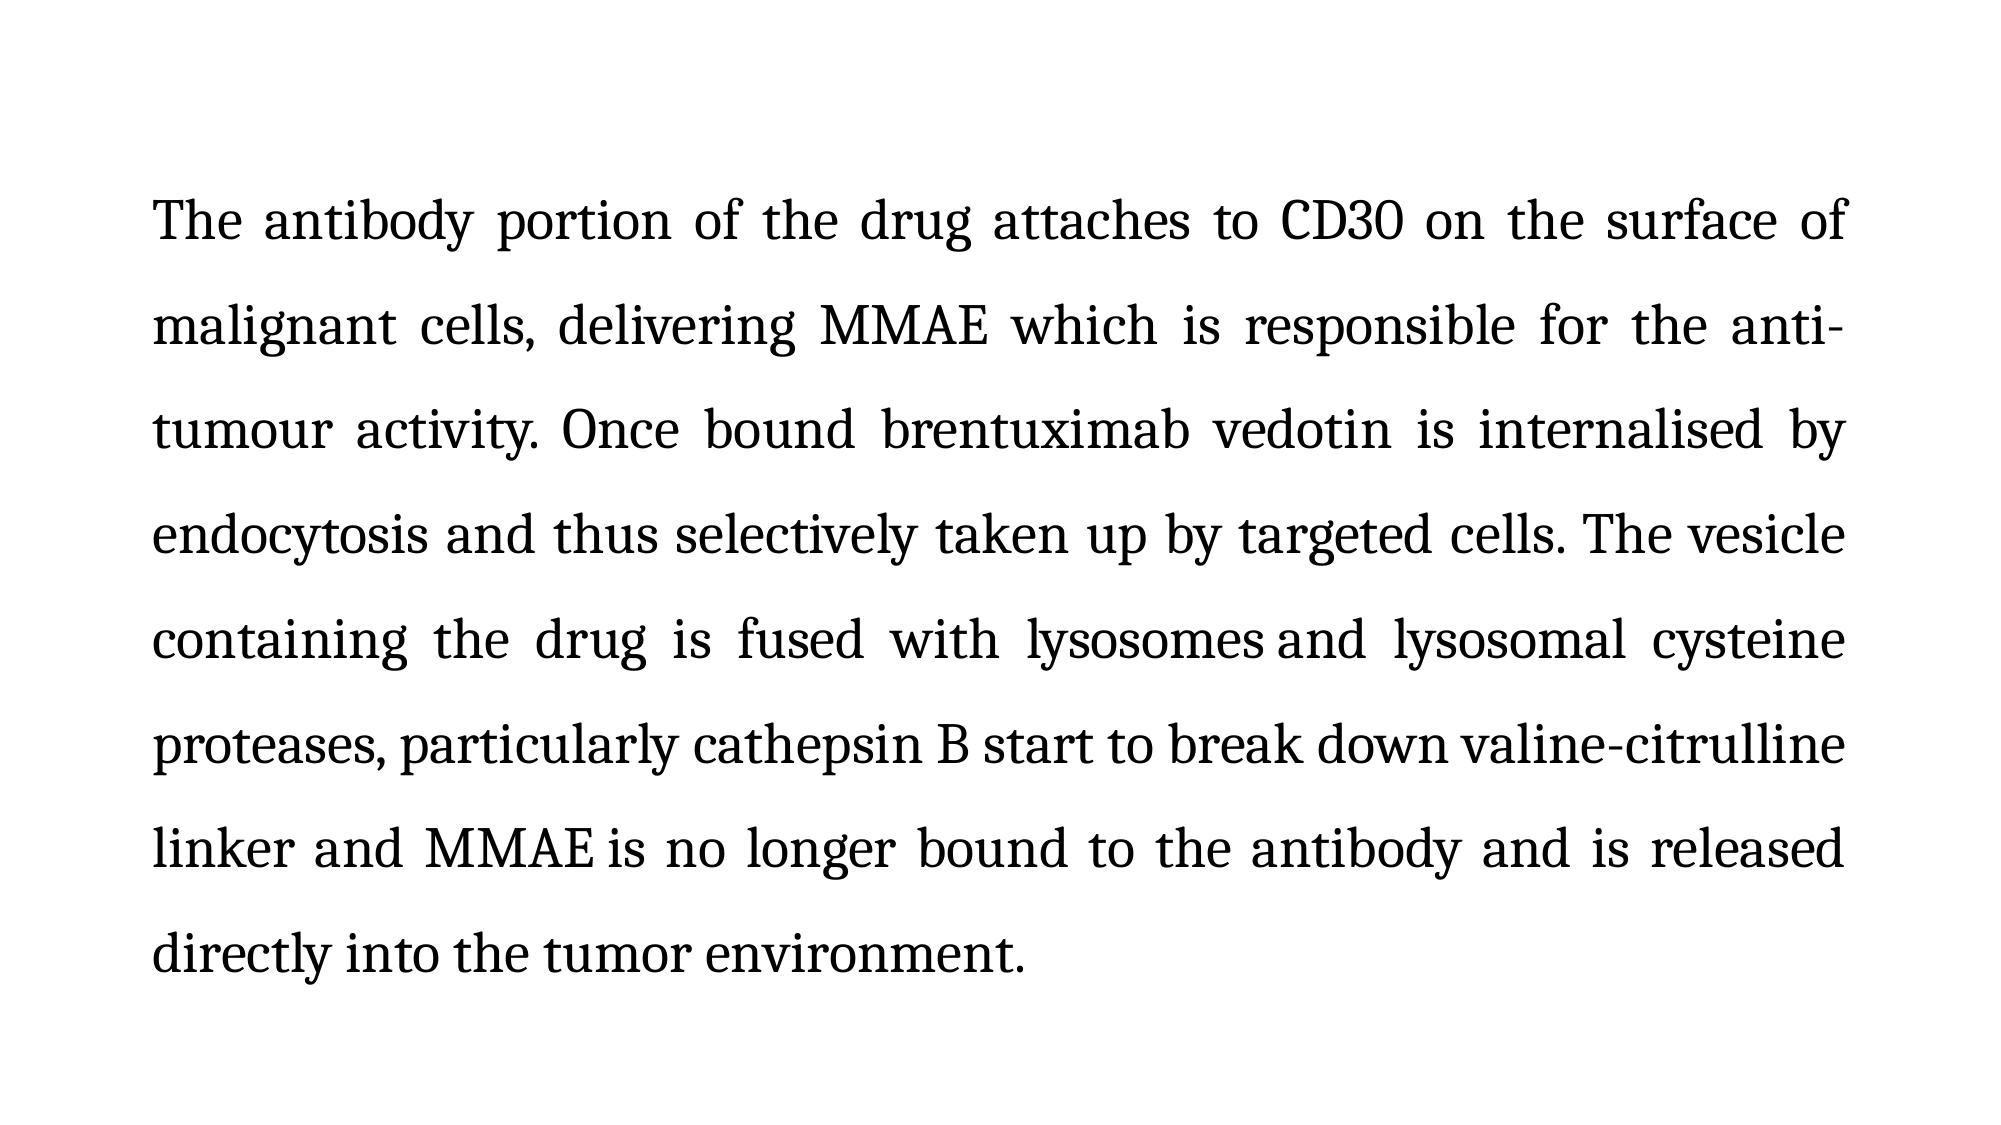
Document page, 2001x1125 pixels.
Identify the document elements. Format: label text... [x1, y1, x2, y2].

list The antibody portion of the drug attaches to CD30 on the surface of malignant cells, delivering MMAE which is responsible for the anti-tumour activity. Once bound brentuximab vedotin is internalised by endocytosis and thus selectively taken up by targeted cells. The vesicle containing the drug is fused with lysosomes and lysosomal cysteine proteases, particularly cathepsin B start to break down valine-citrulline linker and MMAE is no longer bound to the antibody and is released directly into the tumor environment. [137, 138, 1863, 1064]
